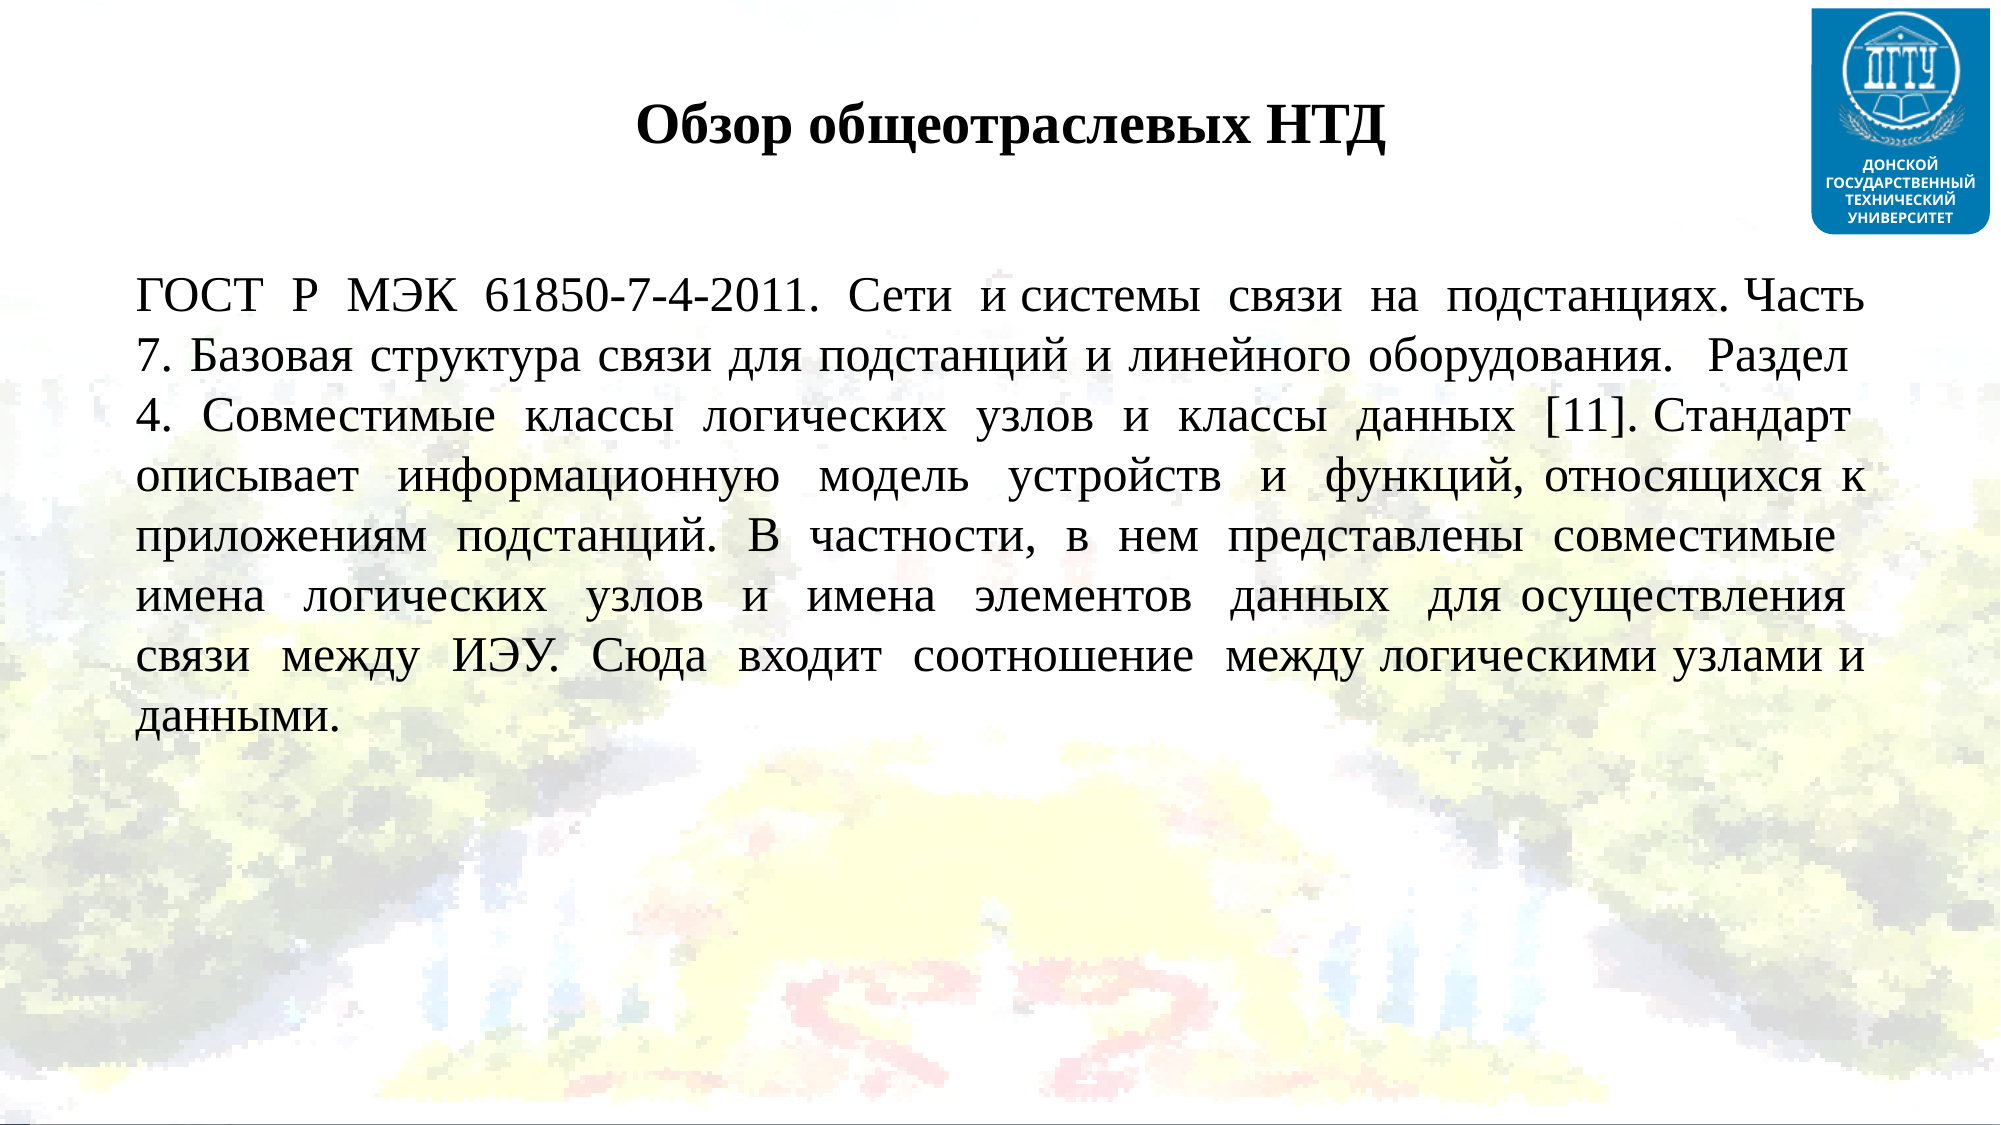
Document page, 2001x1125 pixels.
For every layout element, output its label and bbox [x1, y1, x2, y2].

text_box [1801, 8, 2000, 236]
picture [0, 0, 2000, 1125]
